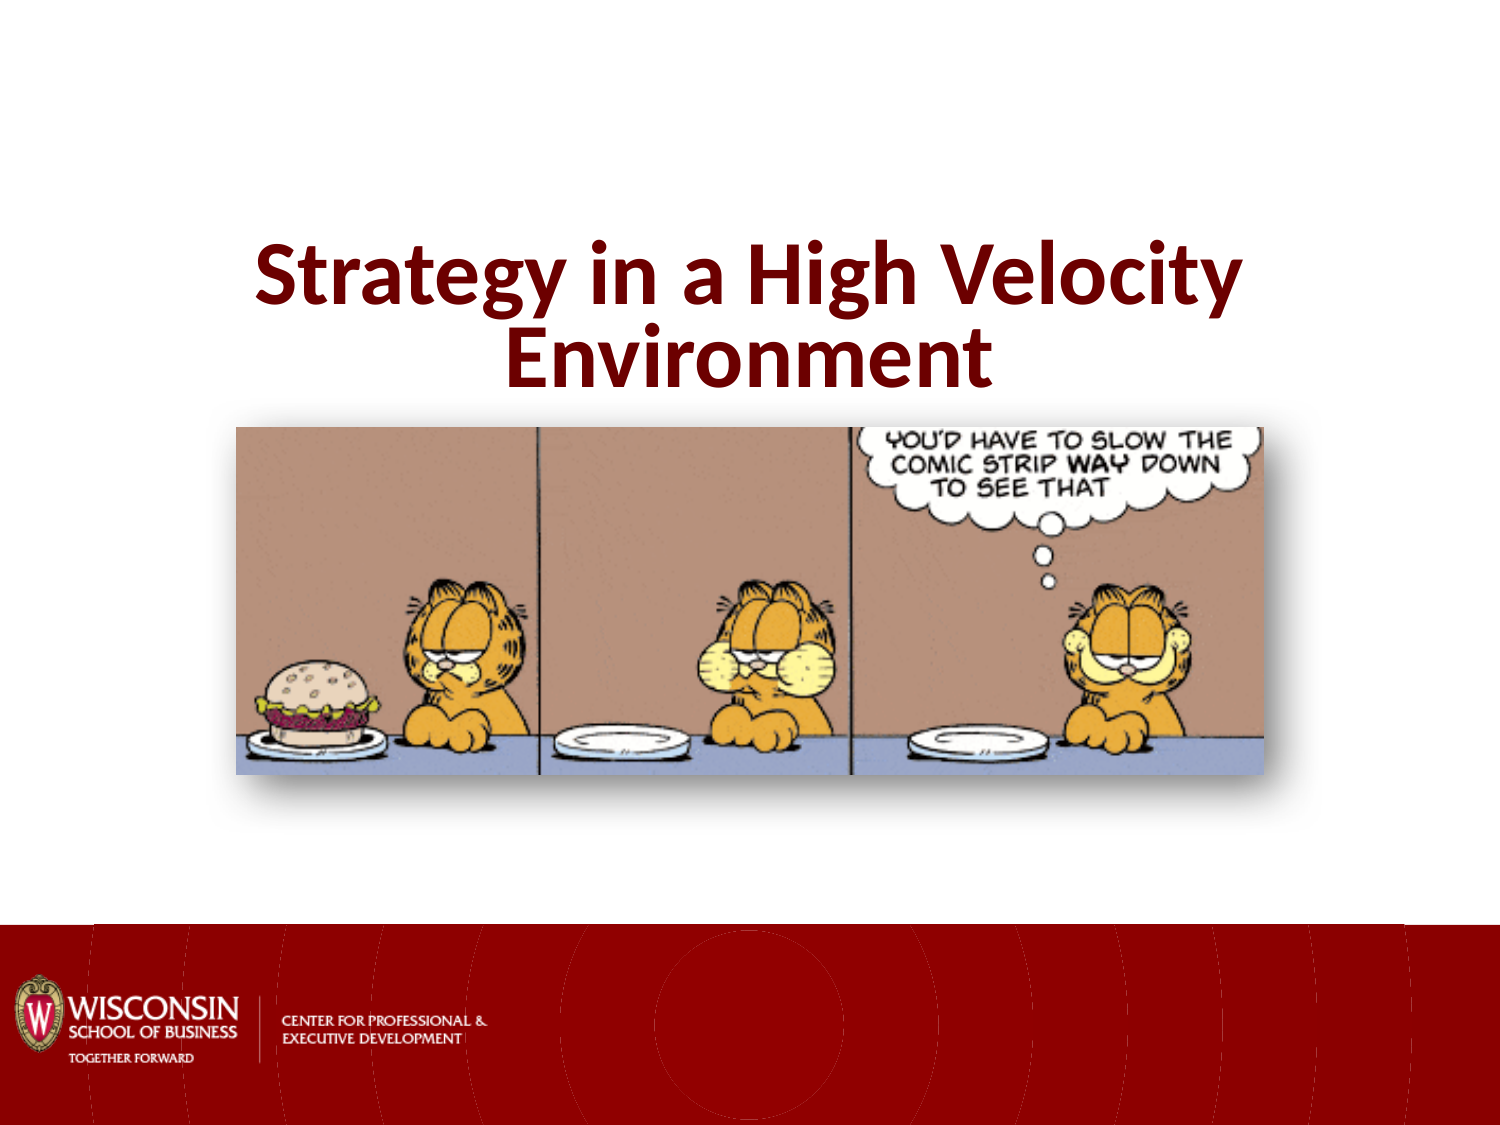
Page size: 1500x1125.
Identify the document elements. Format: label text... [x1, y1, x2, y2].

picture [14, 974, 488, 1064]
title Strategy in a High Velocity Environment [112, 237, 1388, 405]
picture [236, 427, 1264, 776]
